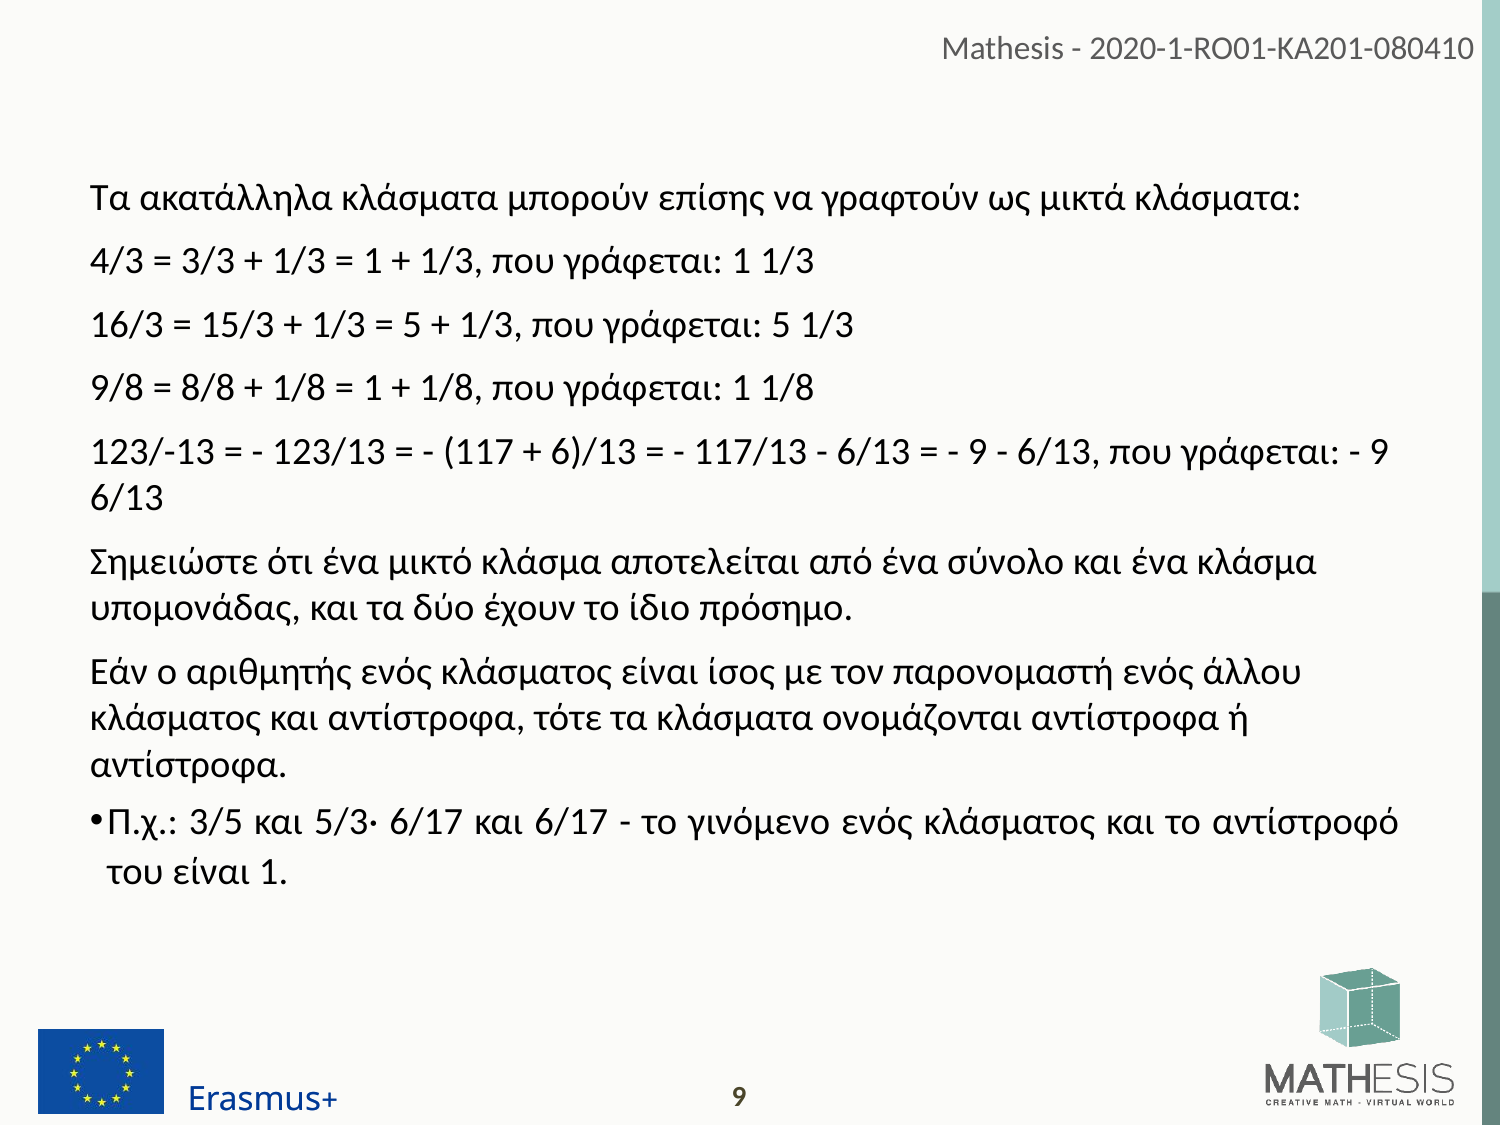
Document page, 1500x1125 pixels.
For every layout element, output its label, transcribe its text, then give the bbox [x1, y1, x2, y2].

picture [38, 1029, 164, 1114]
list Τα ακατάλληλα κλάσματα μπορούν επίσης να γραφτούν ως μικτά κλάσματα: 4/3 = 3/3 + 1/3 = 1 + 1/3, που γράφεται: 1 1/3 16/3 = 15/3 + 1/3 = 5 + 1/3, που γράφεται: 5 1/3 9/8 = 8/8 + 1/8 = 1 + 1/8, που γράφεται: 1 1/8 123/-13 = - 123/13 = - (117 + 6)/13 = - 117/13 - 6/13 = - 9 - 6/13, που γράφεται: - 9 6/13 Σημειώστε ότι ένα μικτό κλάσμα αποτελείται από ένα σύνολο και ένα κλάσμα υπομονάδας, και τα δύο έχουν το ίδιο πρόσημο. Εάν ο αριθμητής ενός κλάσματος είναι ίσος με τον παρονομαστή ενός άλλου κλάσματος και αντίστροφα, τότε τα κλάσματα ονομάζονται αντίστροφα ή αντίστροφα. Π.χ.: 3/5 και 5/3· 6/17 και 6/17 - το γινόμενο ενός κλάσματος και το αντίστροφό του είναι 1. [75, 164, 1425, 907]
